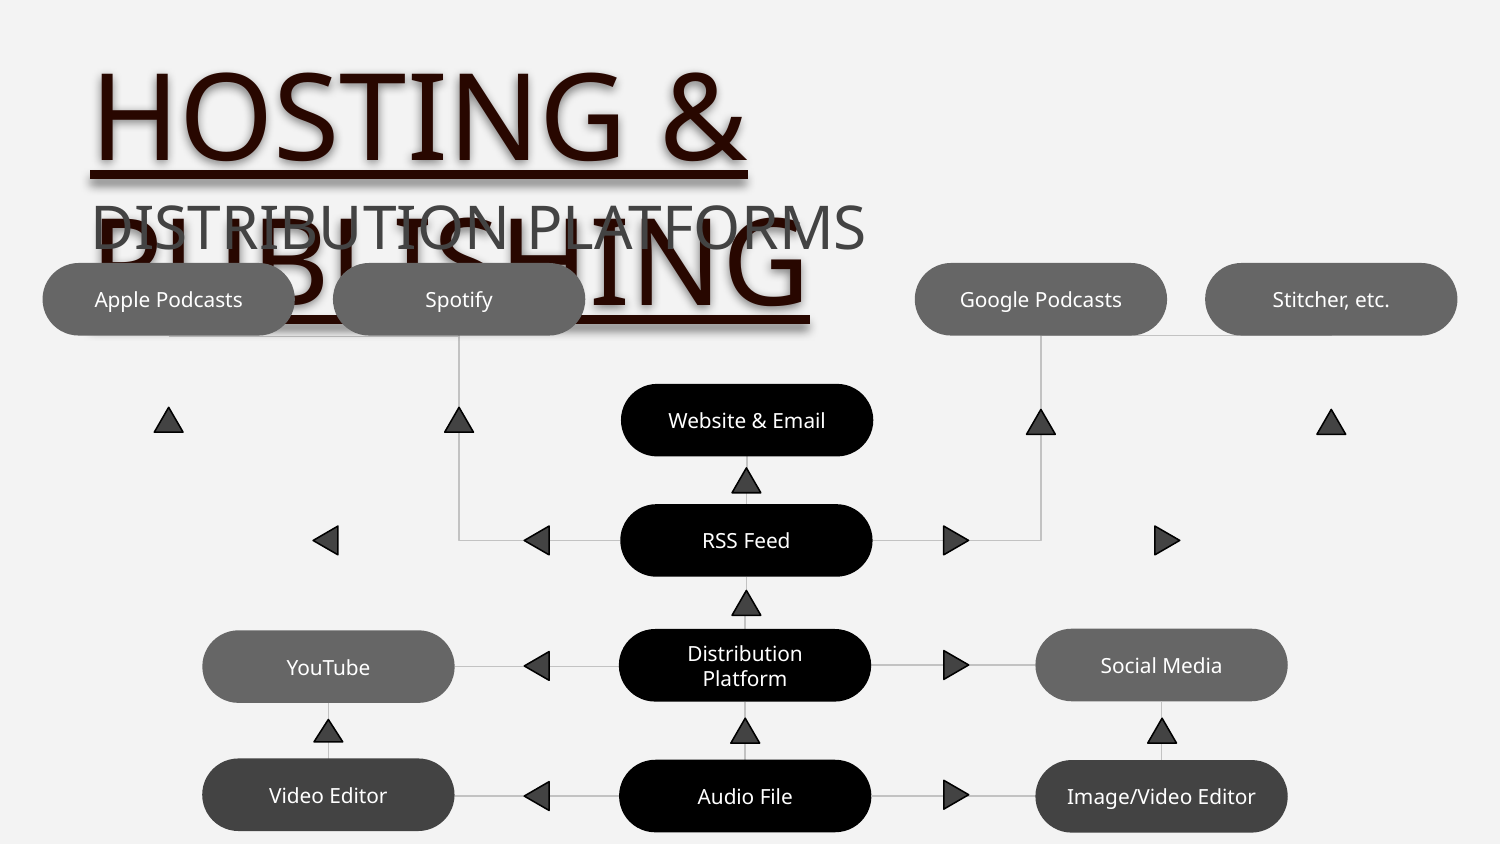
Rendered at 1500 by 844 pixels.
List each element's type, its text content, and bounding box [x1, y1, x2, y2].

text_box Stitcher, etc. [1205, 262, 1458, 336]
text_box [872, 335, 1042, 541]
text_box Website & Email [646, 383, 867, 457]
text_box [154, 407, 184, 433]
text_box YouTube [202, 630, 455, 703]
text_box [738, 718, 752, 729]
text_box Image/Video Editor [1036, 760, 1288, 833]
text_box [529, 651, 550, 663]
text_box [1166, 724, 1177, 744]
text_box [313, 727, 323, 742]
text_box [943, 650, 966, 663]
text_box Audio File [620, 759, 871, 833]
text_box [740, 590, 752, 600]
text_box [943, 675, 952, 680]
text_box [539, 805, 550, 811]
text_box HOSTING & PUBLISHING [75, 24, 1425, 174]
text_box DISTRIBUTION PLATFORMS [75, 174, 1425, 247]
text_box [732, 489, 761, 493]
text_box Google Podcasts [914, 262, 1168, 336]
text_box Apple Podcasts [42, 262, 295, 336]
text_box Social Media [1035, 628, 1288, 702]
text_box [871, 701, 1162, 797]
text_box Distribution Platform [620, 675, 870, 702]
text_box [1154, 526, 1180, 555]
text_box Video Editor [202, 758, 454, 832]
text_box [539, 675, 550, 681]
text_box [436, 357, 643, 519]
text_box RSS Feed [620, 504, 872, 577]
text_box [740, 467, 753, 478]
text_box Spotify [332, 262, 586, 336]
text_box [328, 702, 620, 797]
text_box [1046, 418, 1056, 435]
text_box [1316, 409, 1346, 435]
text_box [943, 548, 956, 555]
text_box [943, 805, 951, 810]
text_box [524, 526, 550, 555]
text_box [313, 526, 338, 555]
text_box [730, 738, 760, 744]
text_box Distribution Platform [618, 628, 872, 663]
